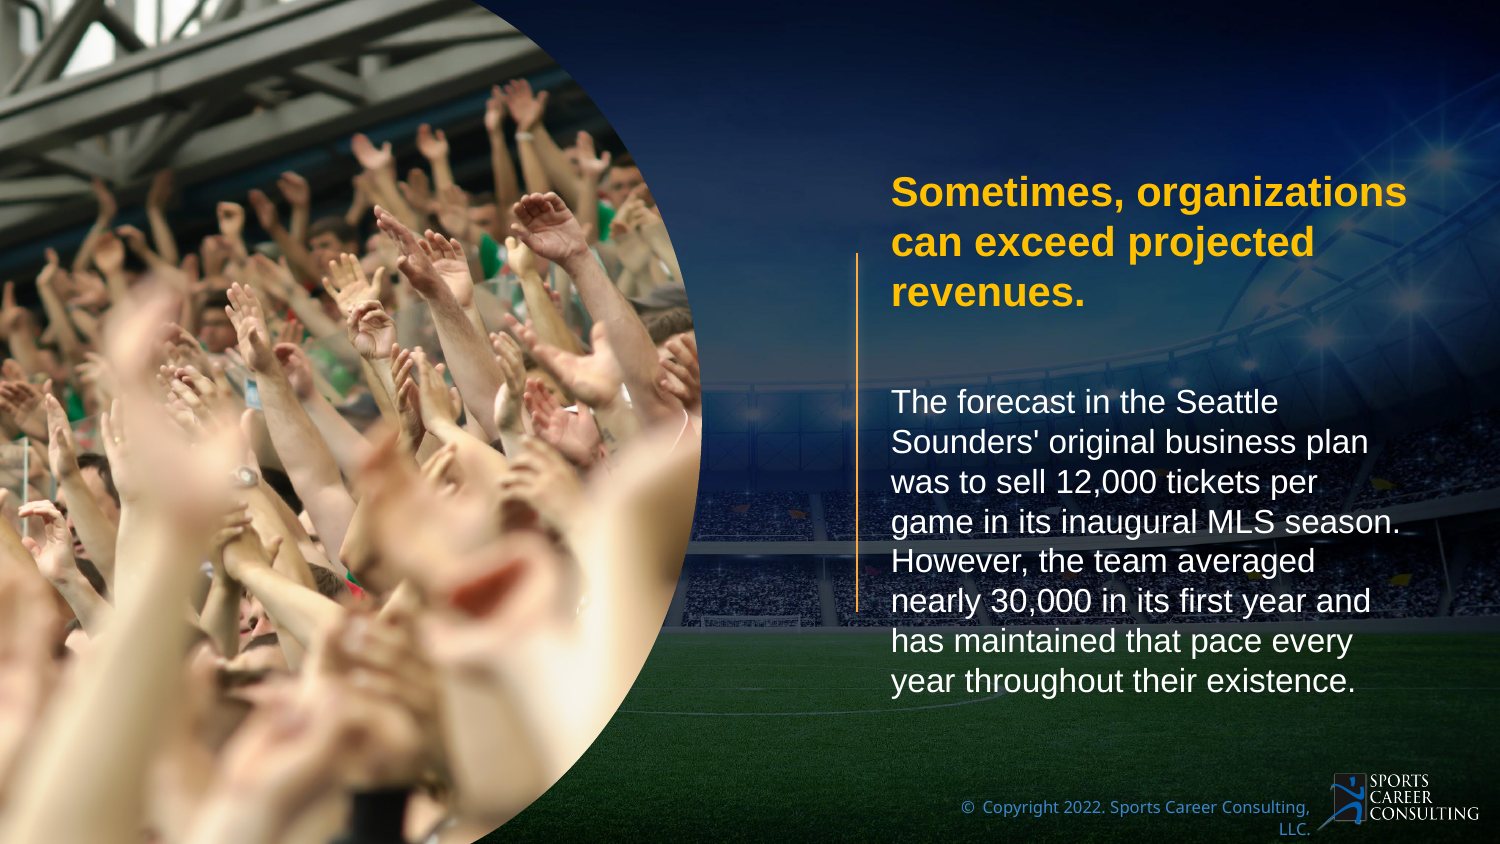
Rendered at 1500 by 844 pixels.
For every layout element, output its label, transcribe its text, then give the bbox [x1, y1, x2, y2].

picture [0, 0, 1500, 844]
text_box © Copyright 2022. Sports Career Consulting, LLC. [914, 769, 1326, 844]
list Sometimes, organizations can exceed projected revenues. The forecast in the Seattle Sounders' original business plan was to sell 12,000 tickets per game in its inaugural MLS season. However, the team averaged nearly 30,000 in its first year and has maintained that pace every year throughout their existence. [875, 149, 1426, 356]
